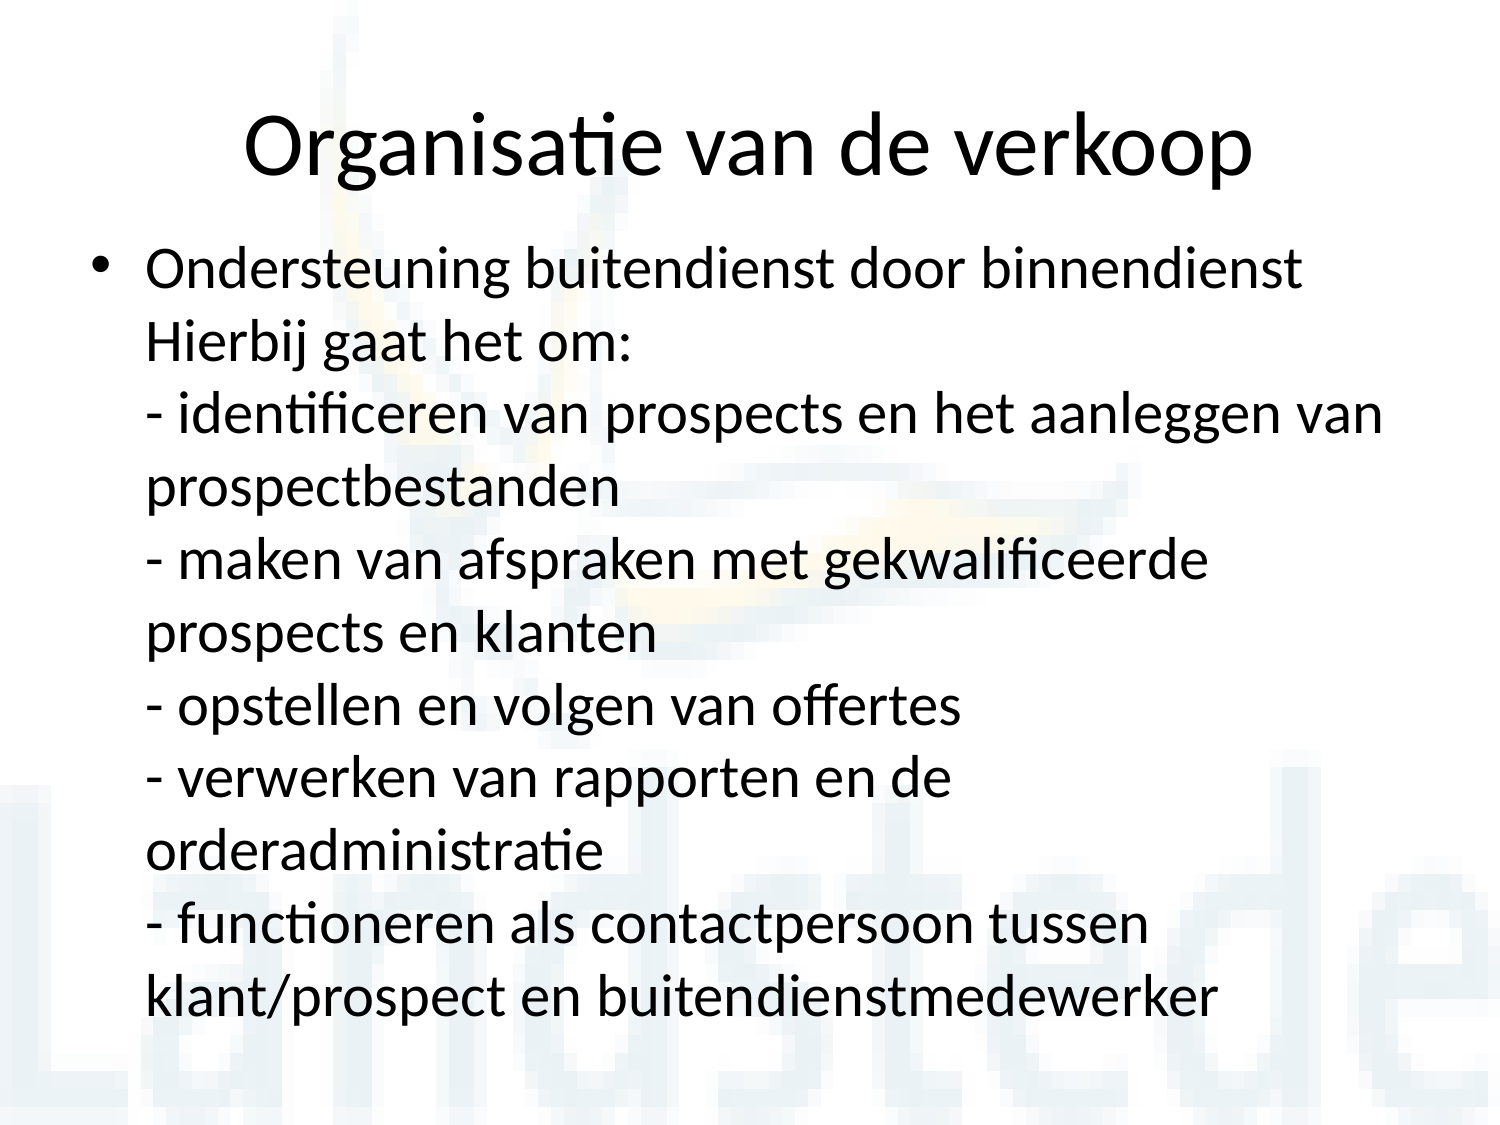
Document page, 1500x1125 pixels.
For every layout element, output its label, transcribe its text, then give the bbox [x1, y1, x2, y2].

title Organisatie van de verkoop [75, 45, 1425, 219]
list Ondersteuning buitendienst door binnendienst Hierbij gaat het om: - identificeren van prospects en het aanleggen van prospectbestanden - maken van afspraken met gekwalificeerde prospects en klanten - opstellen en volgen van offertes - verwerken van rapporten en de orderadministratie - functioneren als contactpersoon tussen klant/prospect en buitendienstmedewerker [75, 219, 1425, 1047]
